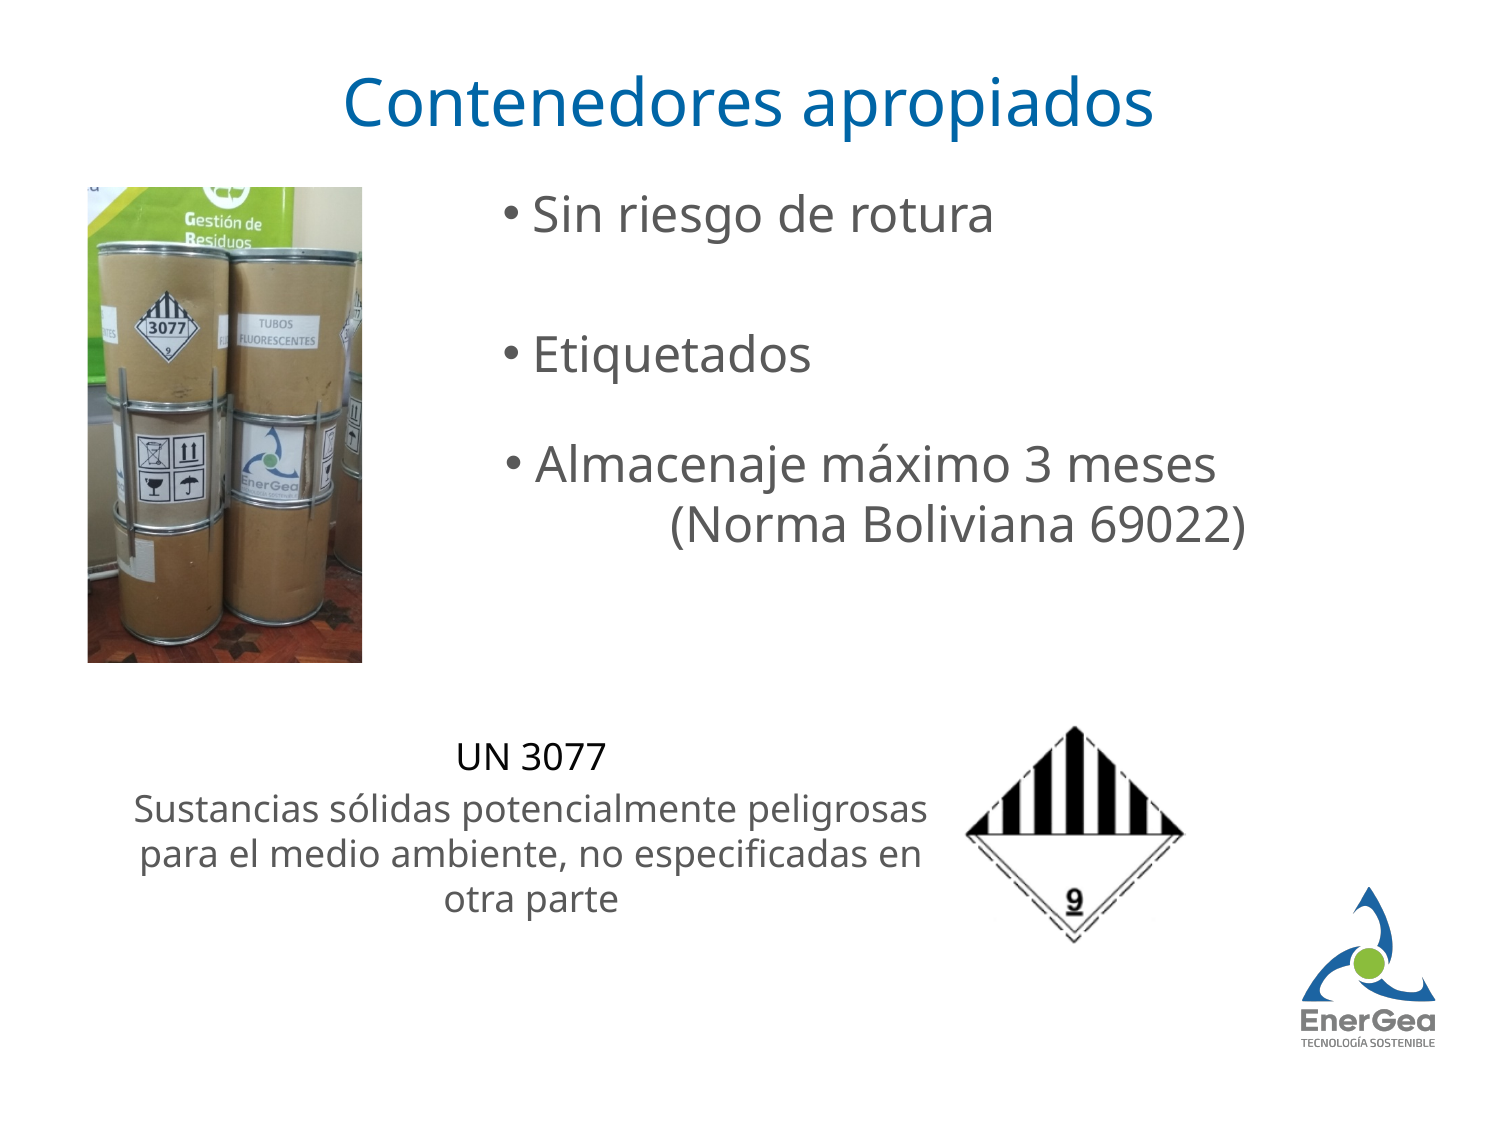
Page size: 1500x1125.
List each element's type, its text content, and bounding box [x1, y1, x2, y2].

picture [949, 724, 1201, 945]
picture [87, 187, 363, 663]
text_box Sin riesgo de rotura Etiquetados [487, 174, 1213, 400]
title Contenedores apropiados [112, 37, 1388, 163]
text_box UN 3077 Sustancias sólidas potencialmente peligrosas para el medio ambiente, no especificadas en otra parte [99, 724, 948, 938]
subtitle Almacenaje máximo 3 meses (Norma Boliviana 69022) [487, 425, 1300, 613]
picture [1299, 887, 1436, 1050]
